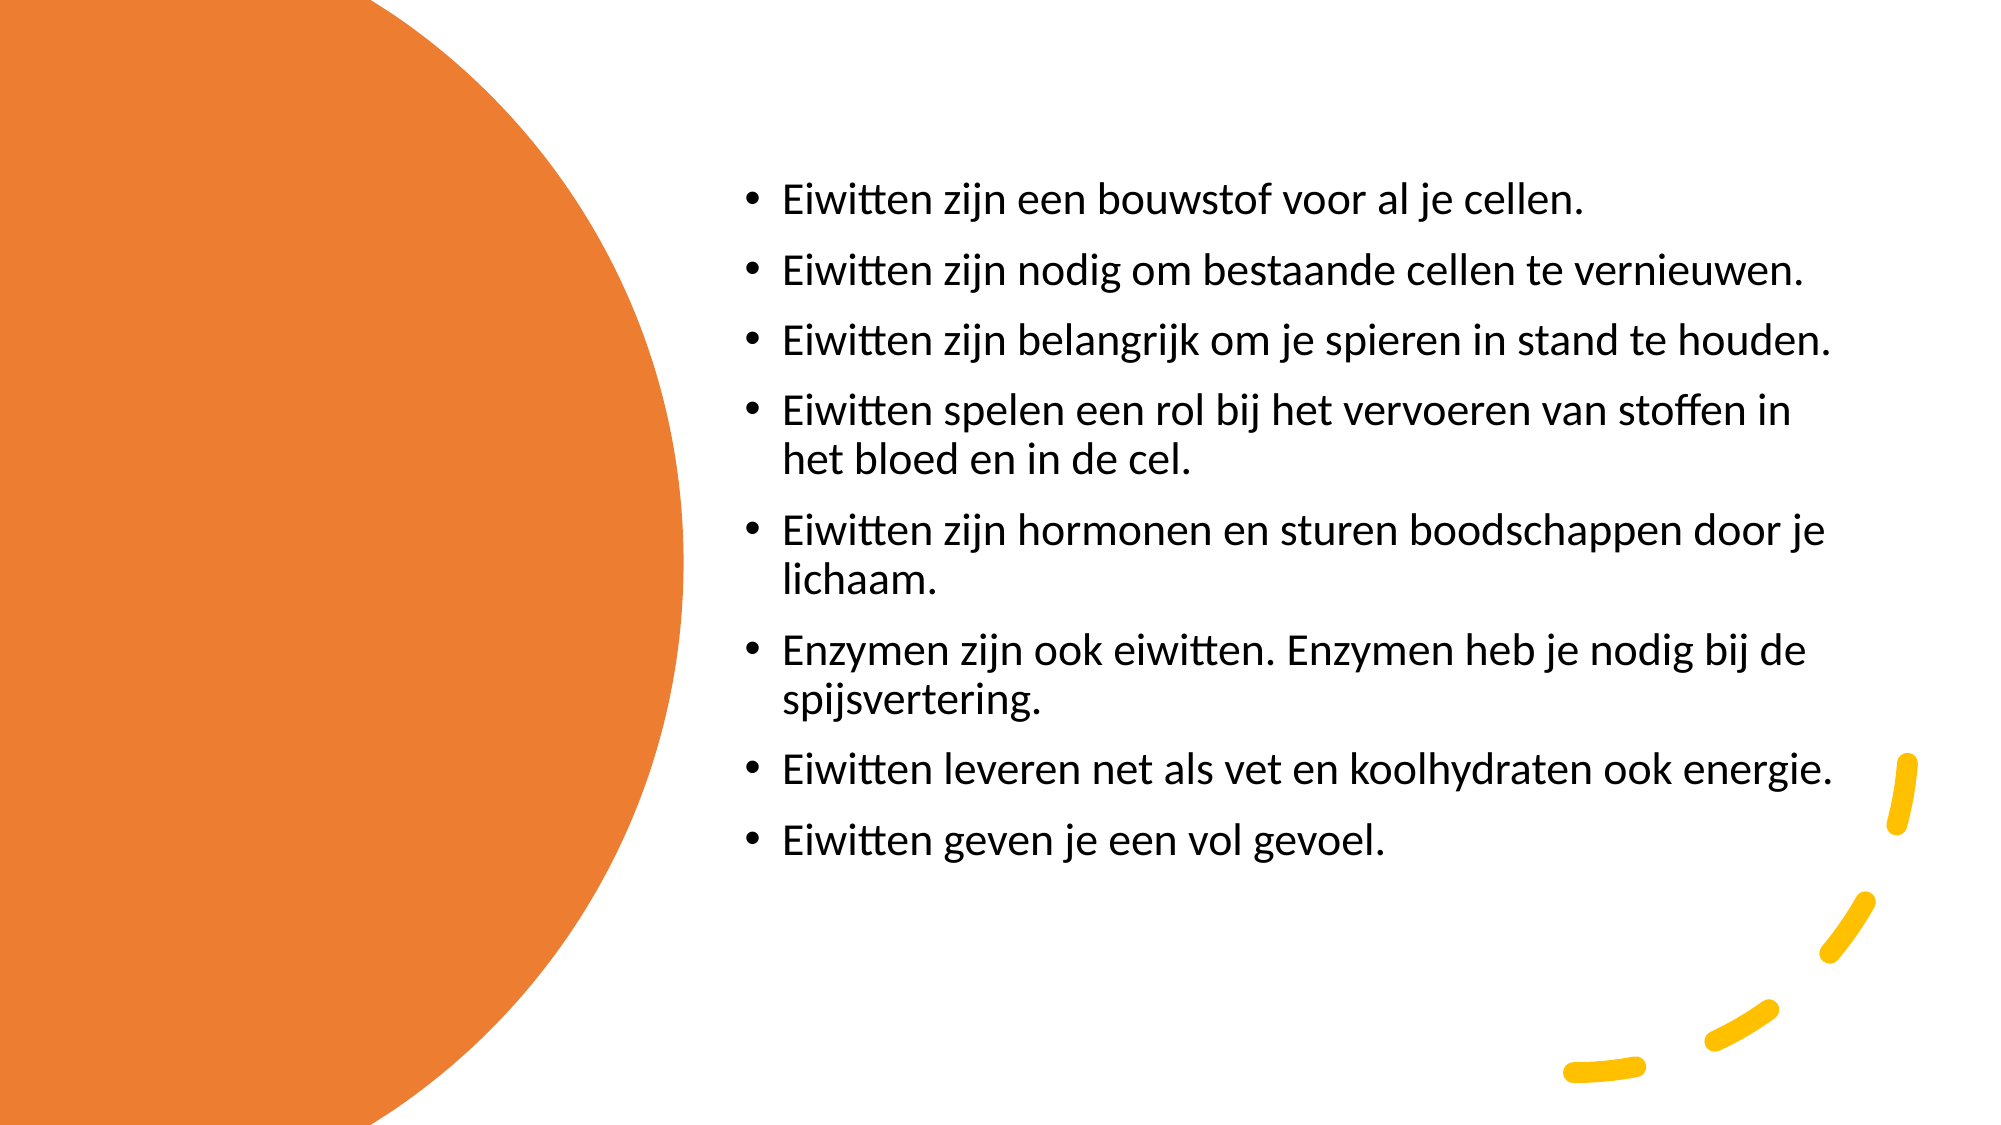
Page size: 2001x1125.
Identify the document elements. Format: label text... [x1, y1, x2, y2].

text_box [0, 0, 685, 1125]
list Eiwitten zijn een bouwstof voor al je cellen. Eiwitten zijn nodig om bestaande cellen te vernieuwen. Eiwitten zijn belangrijk om je spieren in stand te houden. Eiwitten spelen een rol bij het vervoeren van stoffen in het bloed en in de cel. Eiwitten zijn hormonen en sturen boodschappen door je lichaam. Enzymen zijn ook eiwitten. Enzymen heb je nodig bij de spijsvertering. Eiwitten leveren net als vet en koolhydraten ook energie. Eiwitten geven je een vol gevoel. [729, 97, 1863, 1014]
text_box [374, 0, 2000, 1125]
text_box [1863, 737, 1909, 907]
text_box [1572, 1014, 1764, 1074]
